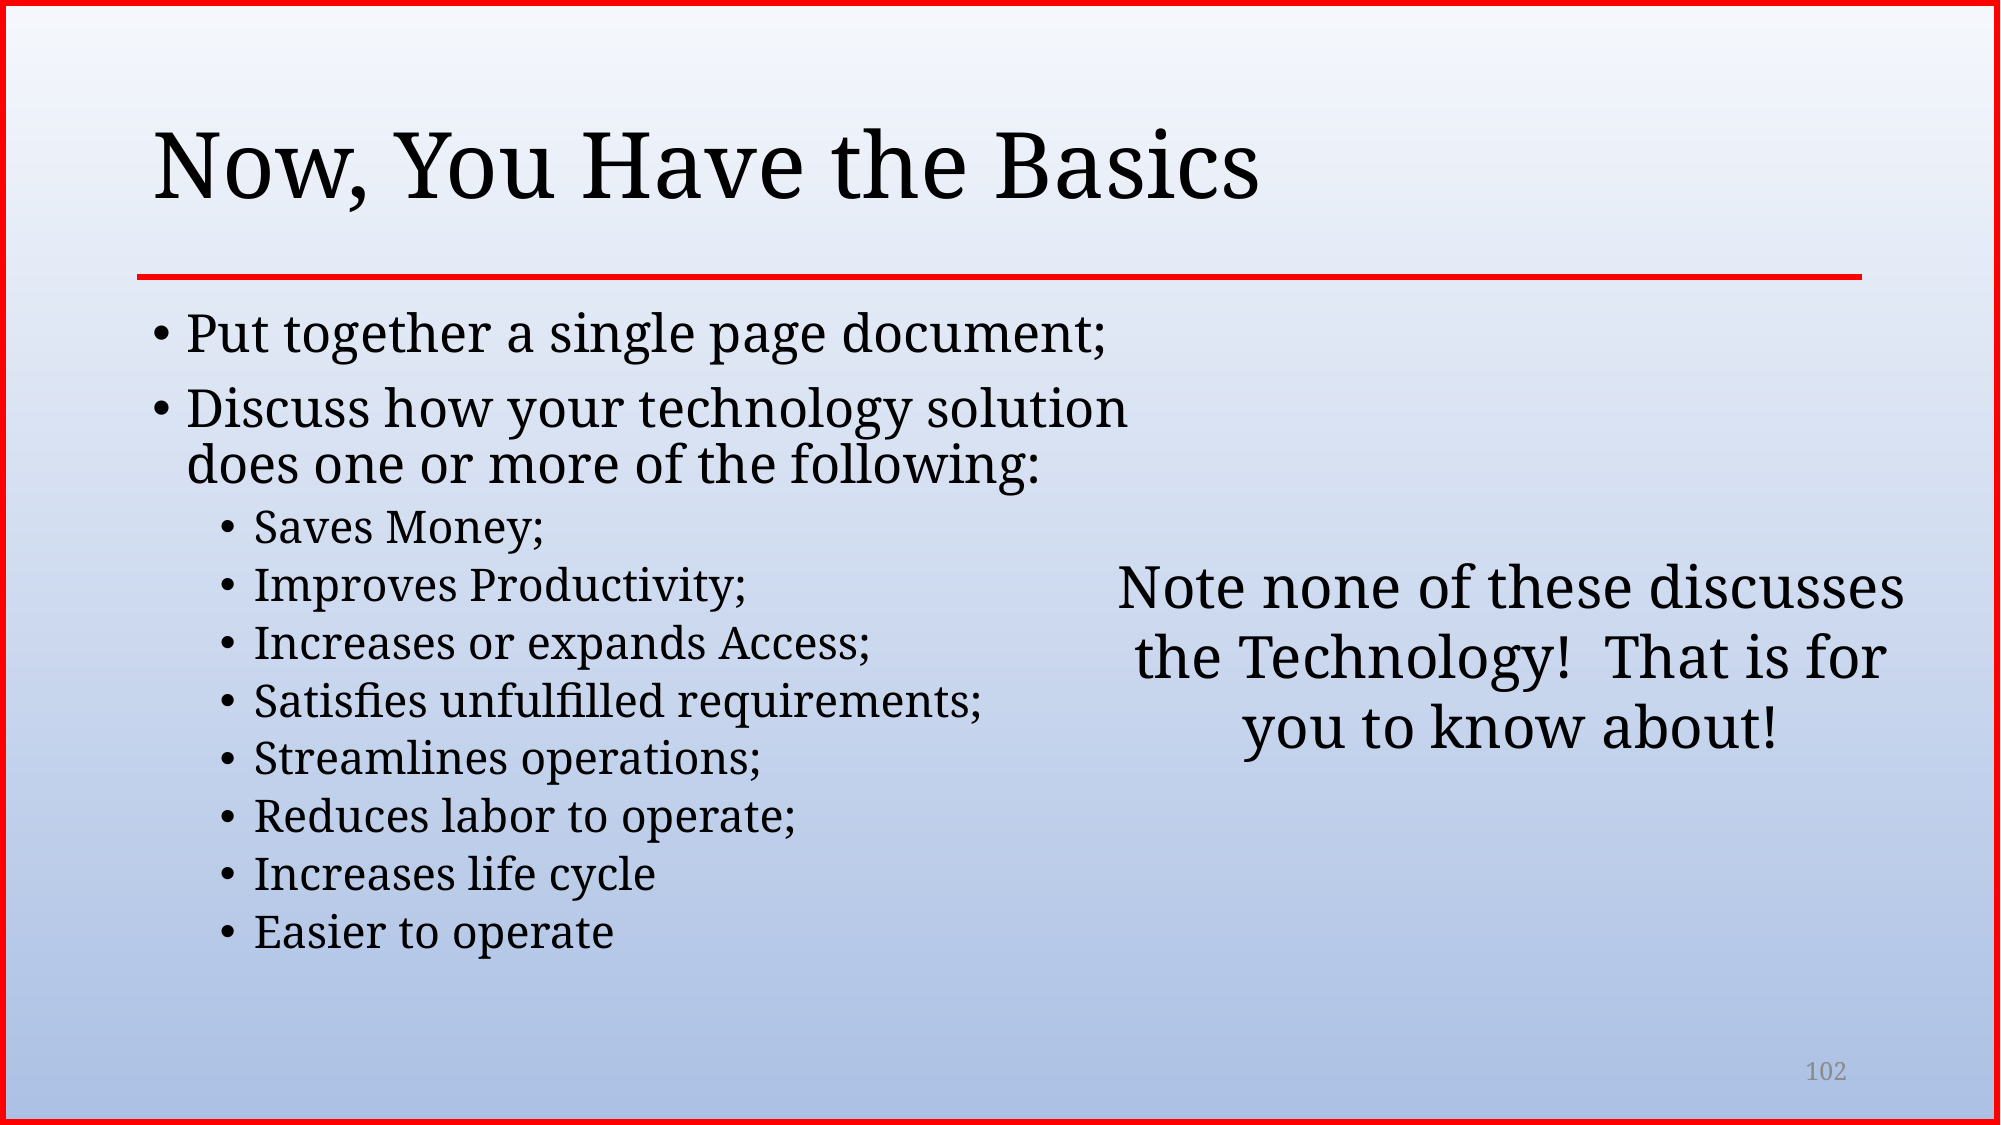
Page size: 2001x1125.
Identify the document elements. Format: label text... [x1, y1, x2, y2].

list Put together a single page document; Discuss how your technology solution does one or more of the following: Saves Money; Improves Productivity; Increases or expands Access; Satisfies unfulfilled requirements; Streamlines operations; Reduces labor to operate; Increases life cycle Easier to operate [137, 299, 1169, 1014]
slide_number 102 [1412, 1042, 1863, 1103]
title Now, You Have the Basics [137, 59, 1863, 278]
text_box Note none of these discusses the Technology! That is for you to know about! [1102, 542, 1921, 768]
